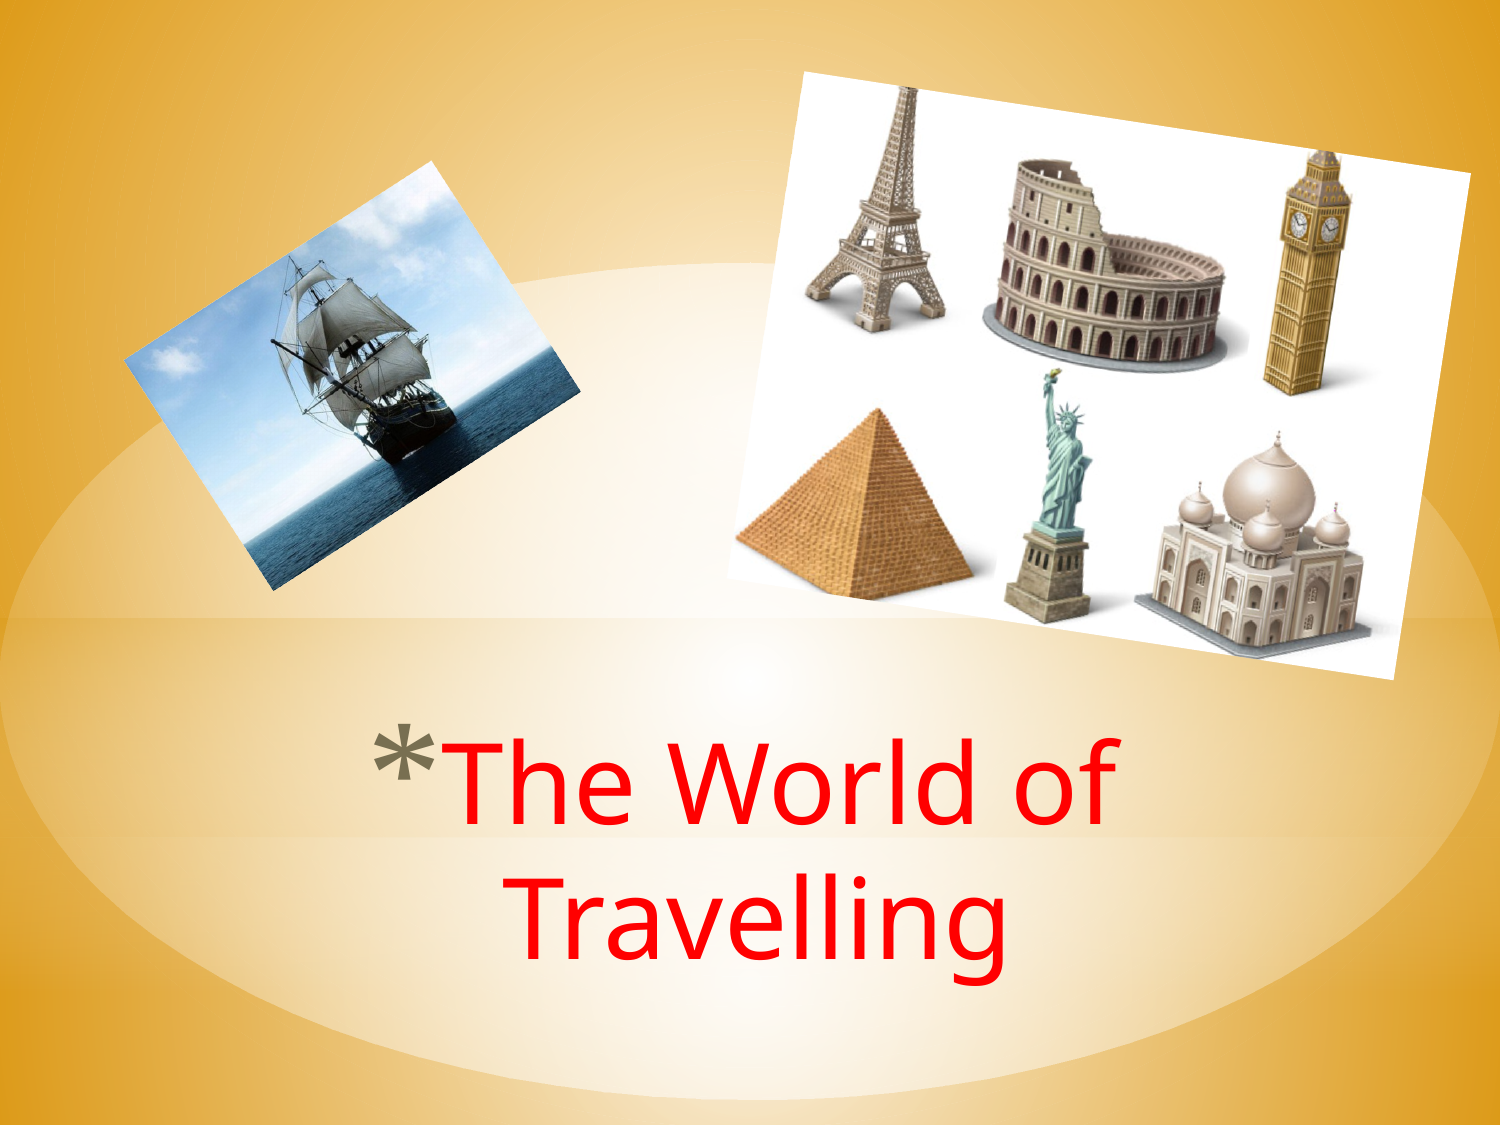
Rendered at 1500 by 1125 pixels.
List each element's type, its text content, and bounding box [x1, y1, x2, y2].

picture [727, 71, 1471, 681]
picture [124, 161, 580, 590]
list The World of Travelling [289, 703, 1190, 837]
